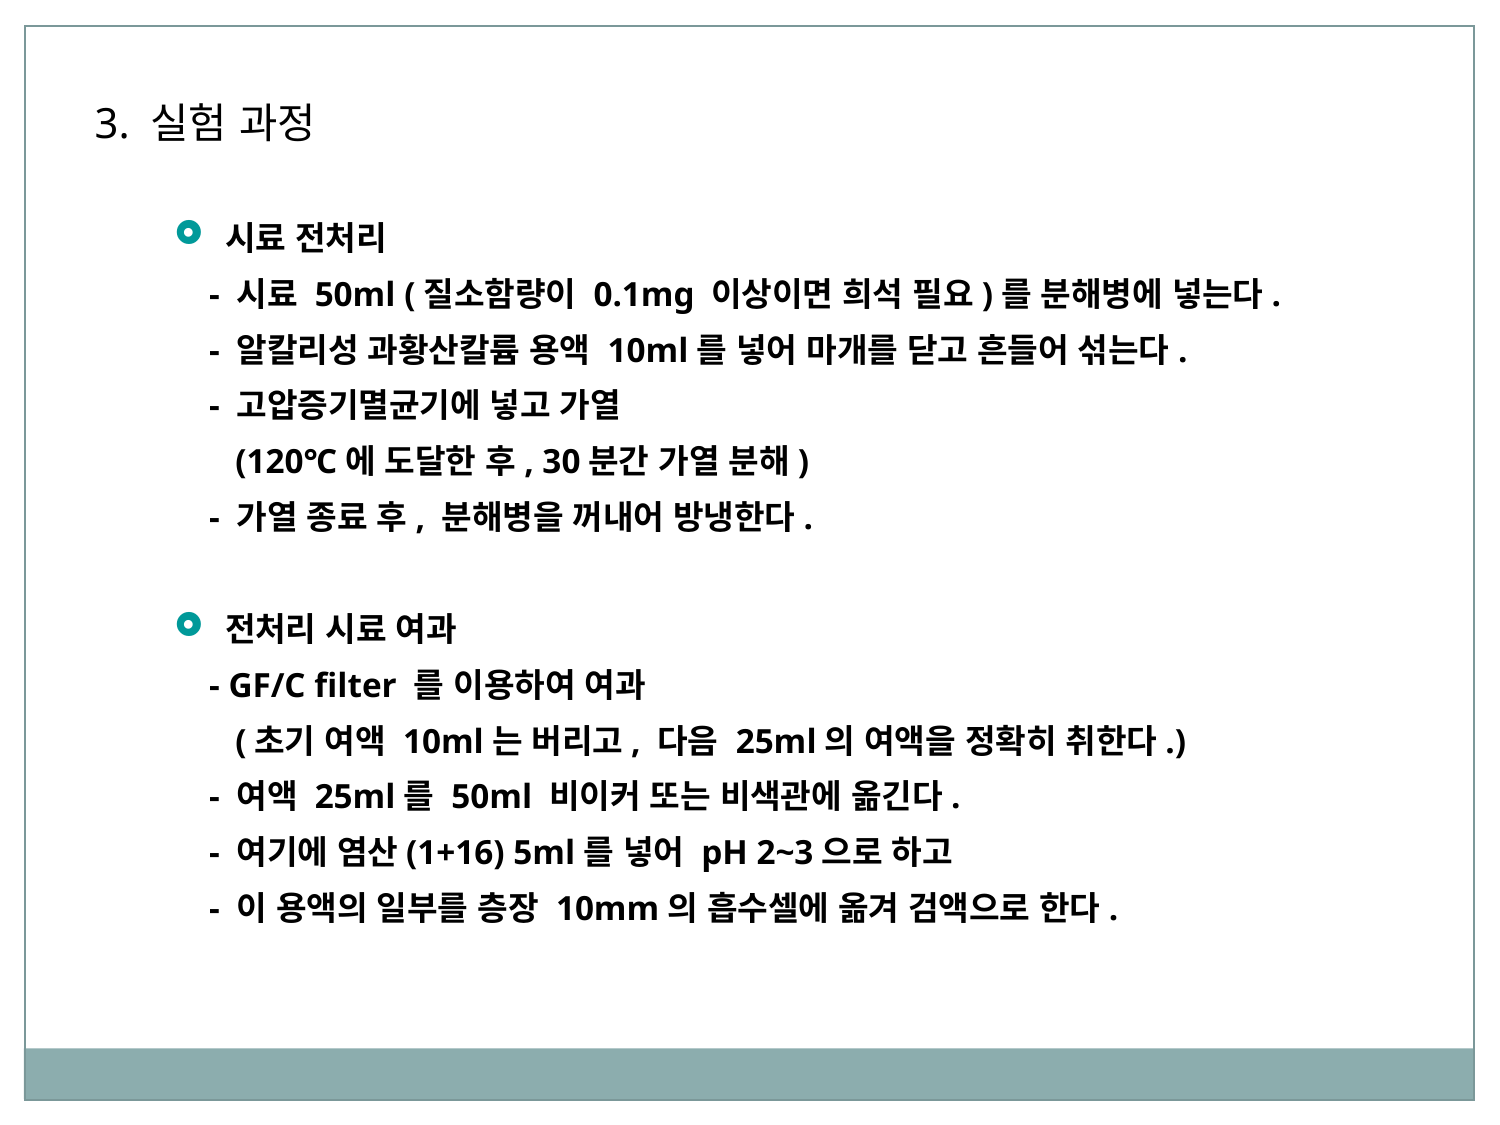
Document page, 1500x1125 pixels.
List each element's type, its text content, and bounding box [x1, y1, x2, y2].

text_box 시료 전처리 - 시료 50ml (질소함량이 0.1mg 이상이면 희석 필요)를 분해병에 넣는다. - 알칼리성 과황산칼륨 용액 10ml를 넣어 마개를 닫고 흔들어 섞는다. - 고압증기멸균기에 넣고 가열 (120℃에 도달한 후, 30분간 가열 분해) - 가열 종료 후, 분해병을 꺼내어 방냉한다. [159, 193, 1329, 544]
text_box 전처리 시료 여과 - GF/C filter 를 이용하여 여과 (초기 여액 10ml는 버리고, 다음 25ml의 여액을 정확히 취한다.) - 여액 25ml를 50ml 비이커 또는 비색관에 옮긴다. - 여기에 염산(1+16) 5ml를 넣어 pH 2~3으로 하고 - 이 용액의 일부를 층장 10mm의 흡수셀에 옮겨 검액으로 한다. [159, 584, 1329, 935]
text_box 3. 실험 과정 [79, 74, 332, 155]
